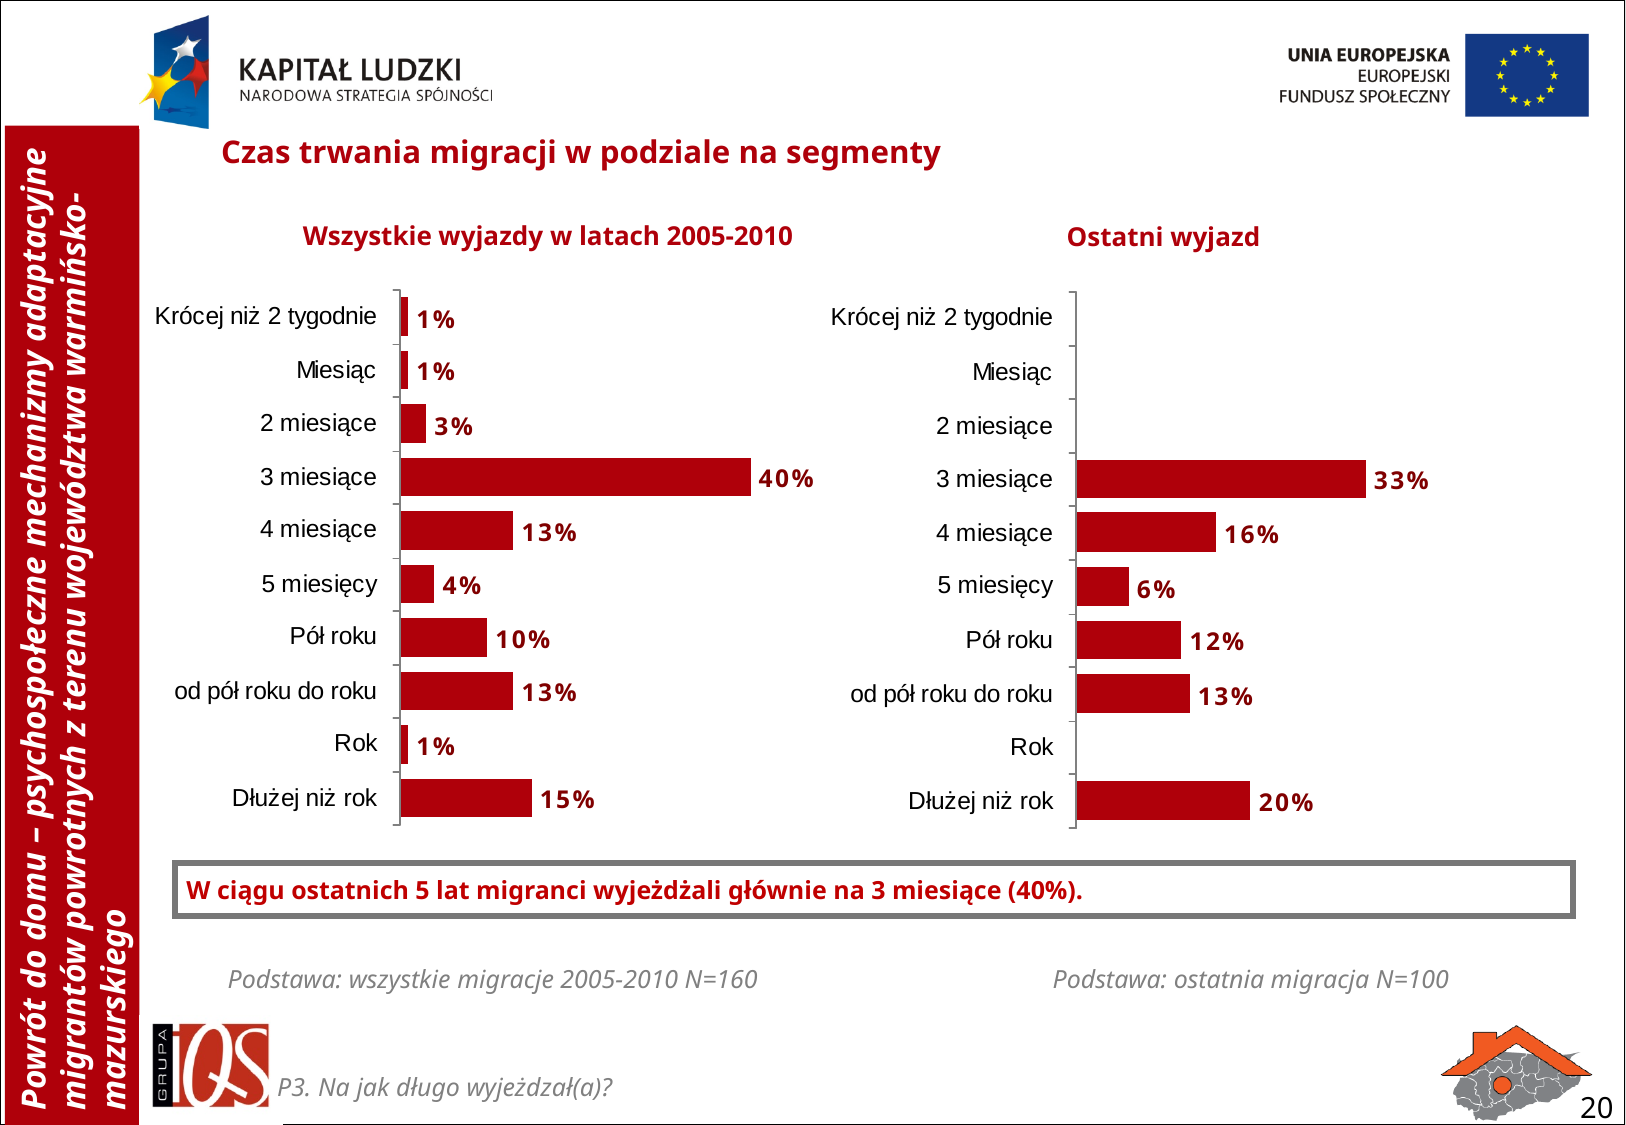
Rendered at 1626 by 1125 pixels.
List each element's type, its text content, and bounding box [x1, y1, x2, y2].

text_box Ostatni wyjazd [1060, 220, 1267, 252]
text_box P3. Na jak długo wyjeżdzał(a)? [271, 1071, 1321, 1102]
picture [1250, 7, 1617, 143]
picture [139, 1015, 283, 1125]
text_box Wszystkie wyjazdy w latach 2005-2010 [297, 219, 840, 251]
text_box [155, 266, 831, 847]
text_box Czas trwania migracji w podziale na segmenty [221, 125, 1506, 178]
text_box Podstawa: wszystkie migracje 2005-2010 N=160 [221, 964, 794, 995]
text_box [832, 267, 1610, 847]
text_box Podstawa: ostatnia migracja N=100 [1046, 964, 1619, 995]
slide_number 20 [1249, 1082, 1625, 1125]
text_box W ciągu ostatnich 5 lat migranci wyjeżdżali głównie na 3 miesiące (40%). [174, 862, 1574, 917]
picture [139, 15, 492, 129]
picture [1438, 1023, 1594, 1082]
